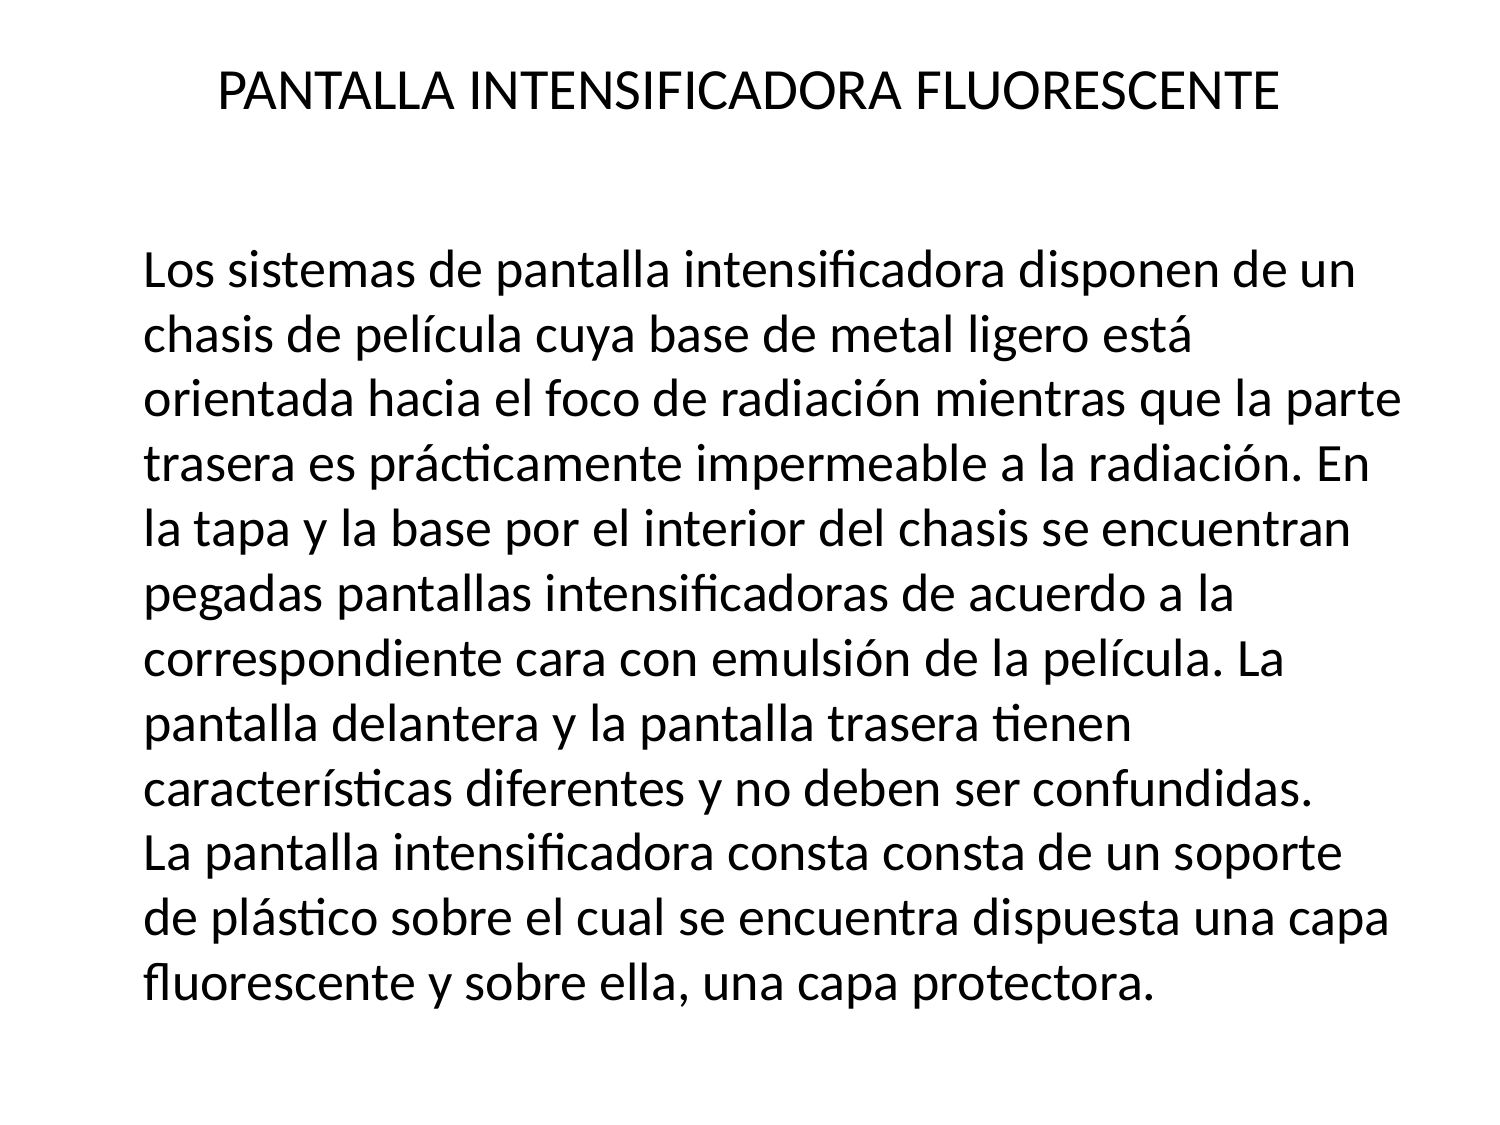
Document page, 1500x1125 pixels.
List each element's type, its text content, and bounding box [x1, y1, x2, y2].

list Los sistemas de pantalla intensificadora disponen de un chasis de película cuya base de metal ligero está orientada hacia el foco de radiación mientras que la parte trasera es prácticamente impermeable a la radiación. En la tapa y la base por el interior del chasis se encuentran pegadas pantallas intensificadoras de acuerdo a la correspondiente cara con emulsión de la película. La pantalla delantera y la pantalla trasera tienen características diferentes y no deben ser confundidas. La pantalla intensificadora consta consta de un soporte de plástico sobre el cual se encuentra dispuesta una capa fluorescente y sobre ella, una capa protectora. [75, 160, 1425, 1035]
title PANTALLA INTENSIFICADORA FLUORESCENTE [75, 0, 1425, 160]
